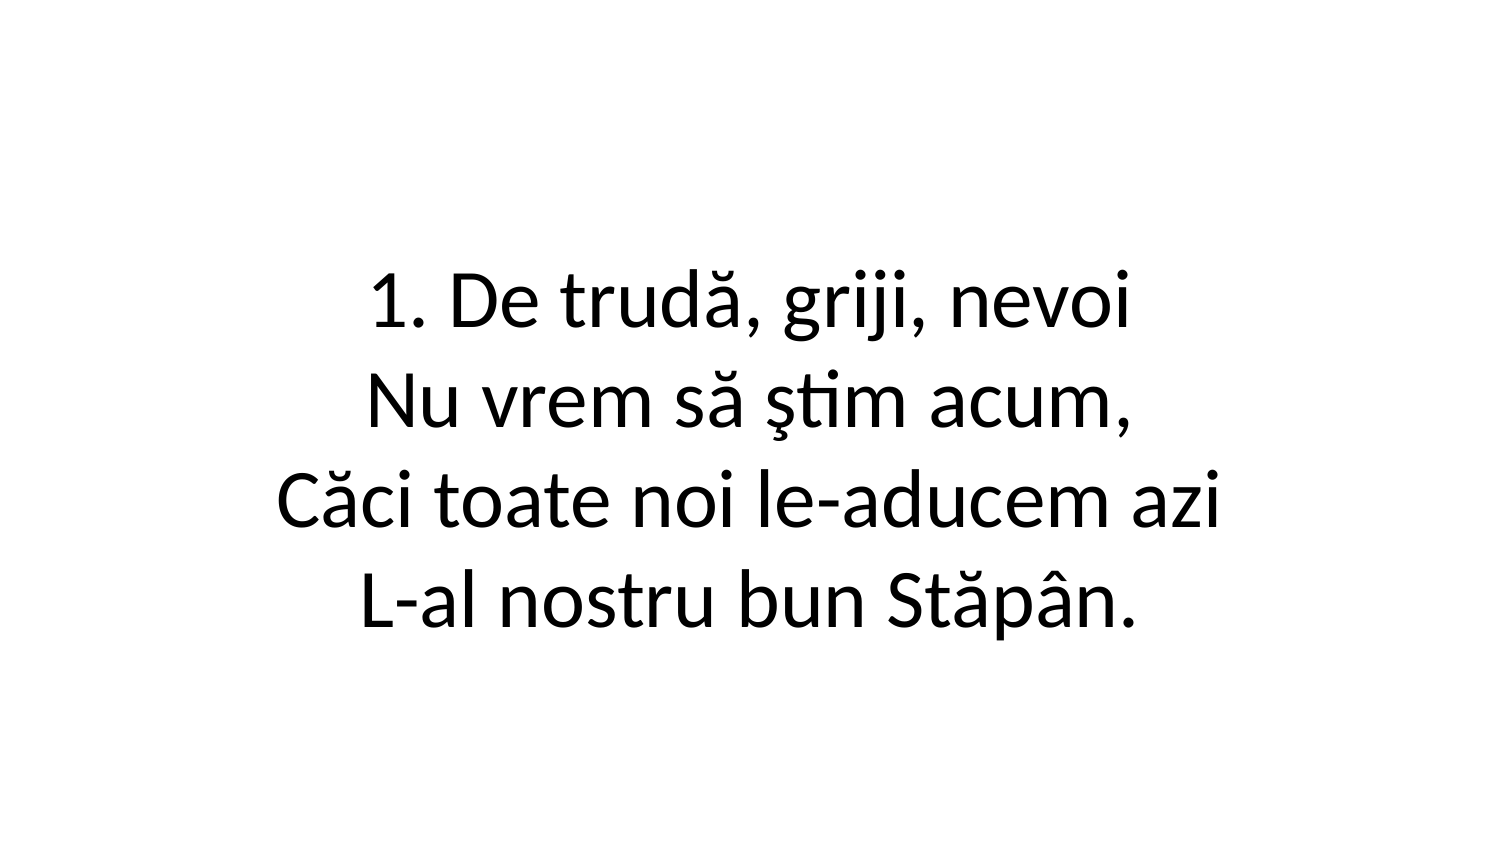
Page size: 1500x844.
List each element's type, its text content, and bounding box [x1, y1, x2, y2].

text_box 1. De trudă, griji, nevoi Nu vrem să ştim acum, Căci toate noi le-aducem azi L-al nostru bun Stăpân. [261, 192, 1239, 652]
